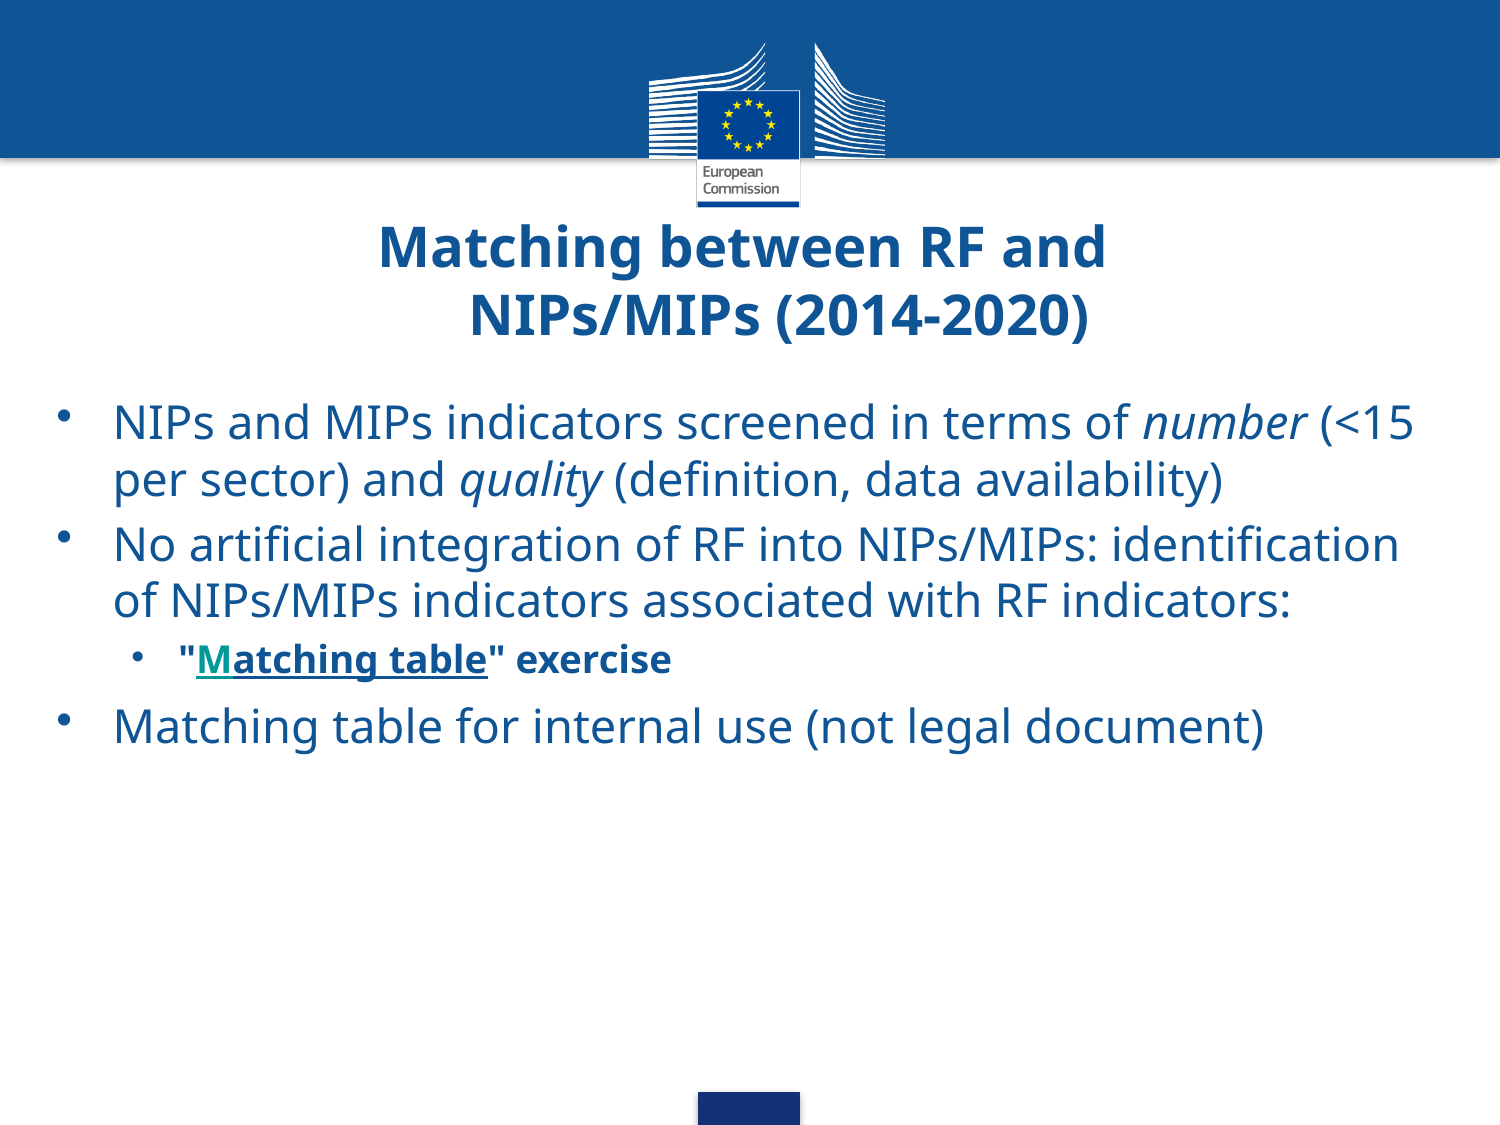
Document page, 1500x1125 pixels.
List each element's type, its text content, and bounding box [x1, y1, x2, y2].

list NIPs and MIPs indicators screened in terms of number (<15 per sector) and quality (definition, data availability) No artificial integration of RF into NIPs/MIPs: identification of NIPs/MIPs indicators associated with RF indicators: "Matching table" exercise Matching table for internal use (not legal document) [41, 385, 1447, 1083]
title Matching between RF and NIPs/MIPs (2014-2020) [17, 208, 1483, 350]
picture [649, 42, 885, 208]
